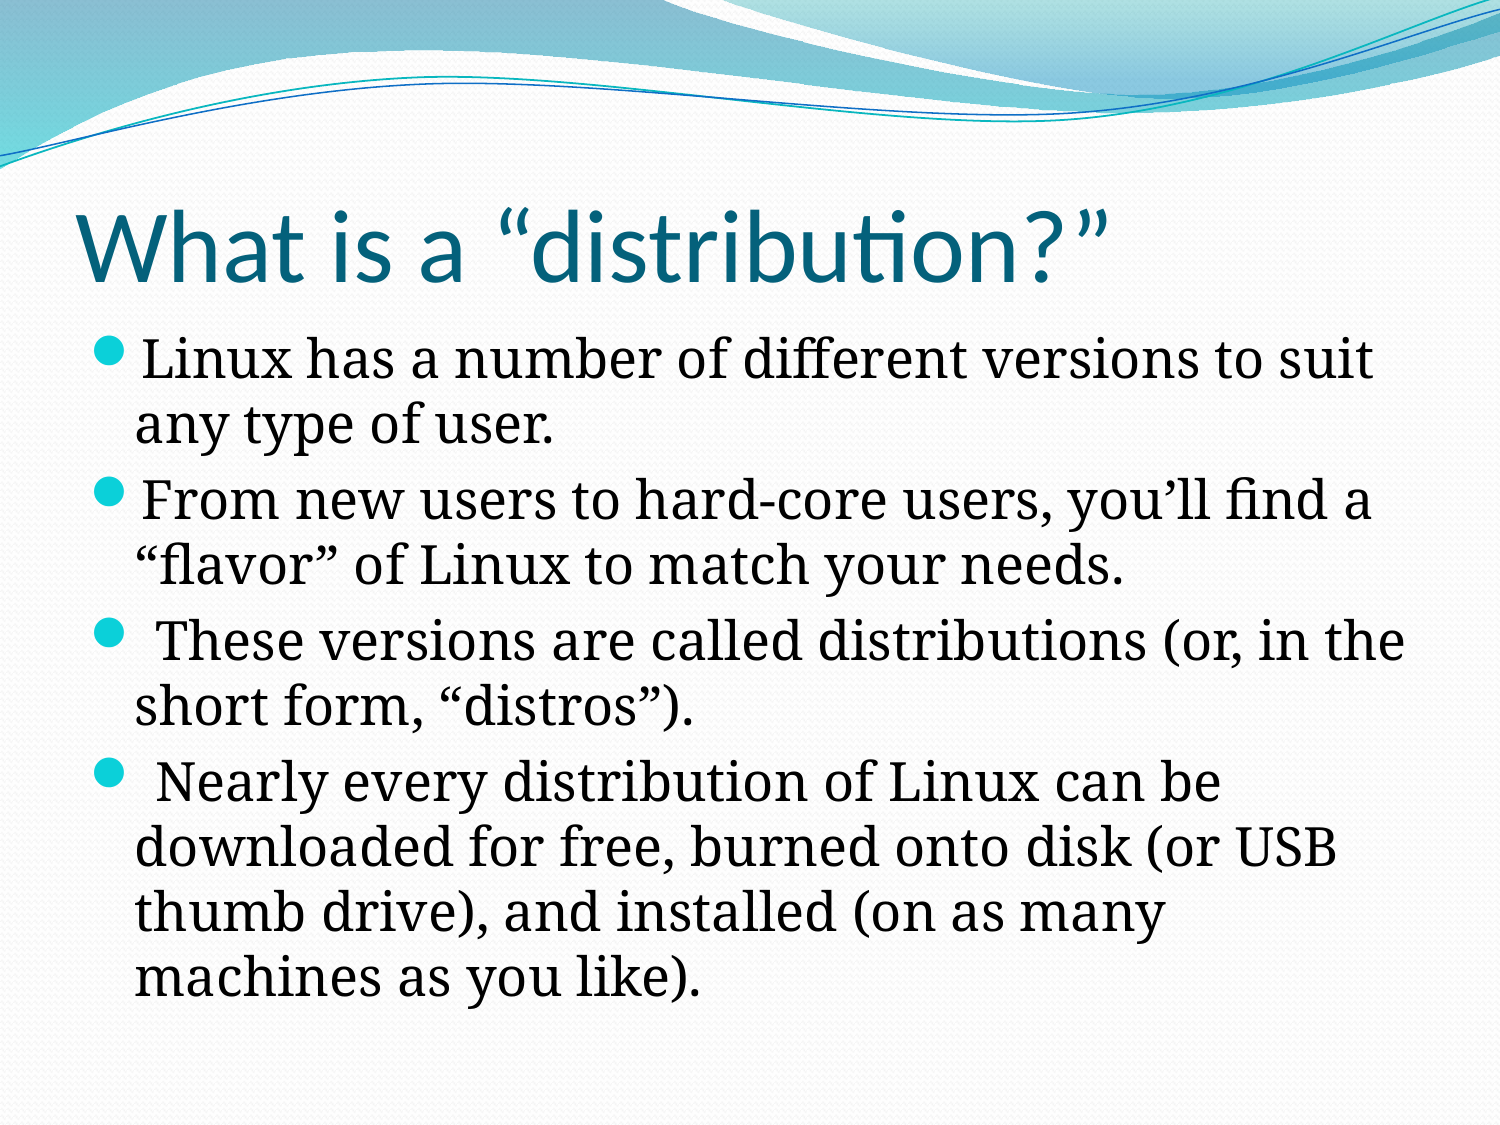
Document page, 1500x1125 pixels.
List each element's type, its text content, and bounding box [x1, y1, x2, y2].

list Linux has a number of different versions to suit any type of user. From new users to hard-core users, you’ll find a “flavor” of Linux to match your needs. These versions are called distributions (or, in the short form, “distros”). Nearly every distribution of Linux can be downloaded for free, burned onto disk (or USB thumb drive), and installed (on as many machines as you like). [75, 317, 1425, 1038]
title What is a “distribution?” [75, 115, 1425, 303]
